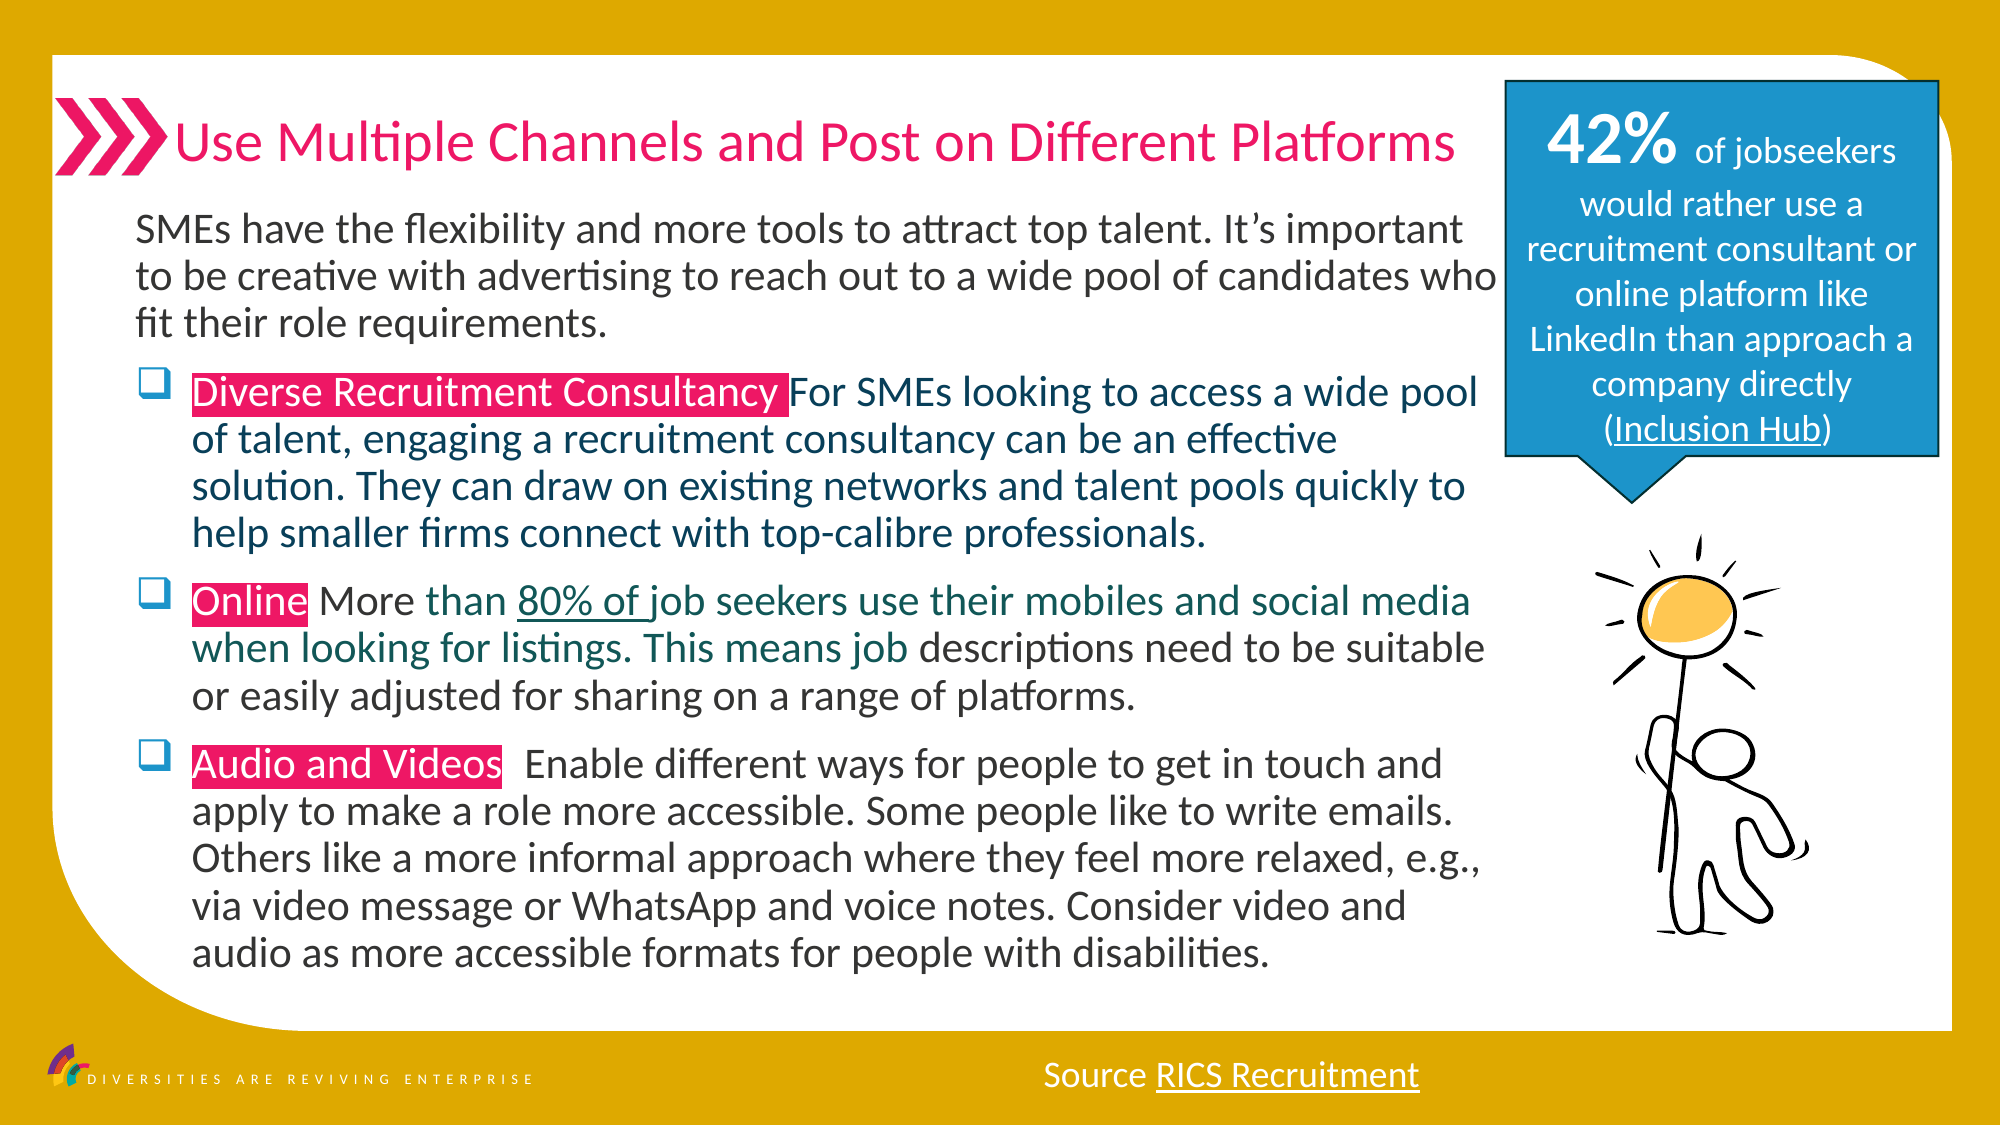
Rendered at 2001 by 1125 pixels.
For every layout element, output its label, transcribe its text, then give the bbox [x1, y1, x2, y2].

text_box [1635, 714, 1810, 935]
text_box Source RICS Recruitment [1028, 1042, 1609, 1103]
picture [44, 70, 177, 203]
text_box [1595, 533, 1782, 873]
list Use Multiple Channels and Post on Different Platforms [177, 76, 1898, 198]
text_box 42% of jobseekers would rather use a recruitment consultant or online platform like LinkedIn than approach a company directly (Inclusion Hub) [1504, 79, 1940, 505]
list [130, 458, 1869, 968]
text_box SMEs have the flexibility and more tools to attract top talent. It’s important to be creative with advertising to reach out to a wide pool of candidates who fit their role requirements. Diverse Recruitment Consultancy For SMEs looking to access a wide pool of talent, engaging a recruitment consultancy can be an effective solution. They can draw on existing networks and talent pools quickly to help smaller firms connect with top-calibre professionals. Online More than 80% of job seekers use their mobiles and social media when looking for listings. This means job descriptions need to be suitable or easily adjusted for sharing on a range of platforms. Audio and Videos: Enable different ways for people to get in touch and apply to make a role more accessible. Some people like to write emails. Others like a more informal approach where they feel more relaxed, e.g., via video message or WhatsApp and voice notes. Consider video and audio as more accessible formats for people with disabilities. [120, 198, 1514, 830]
